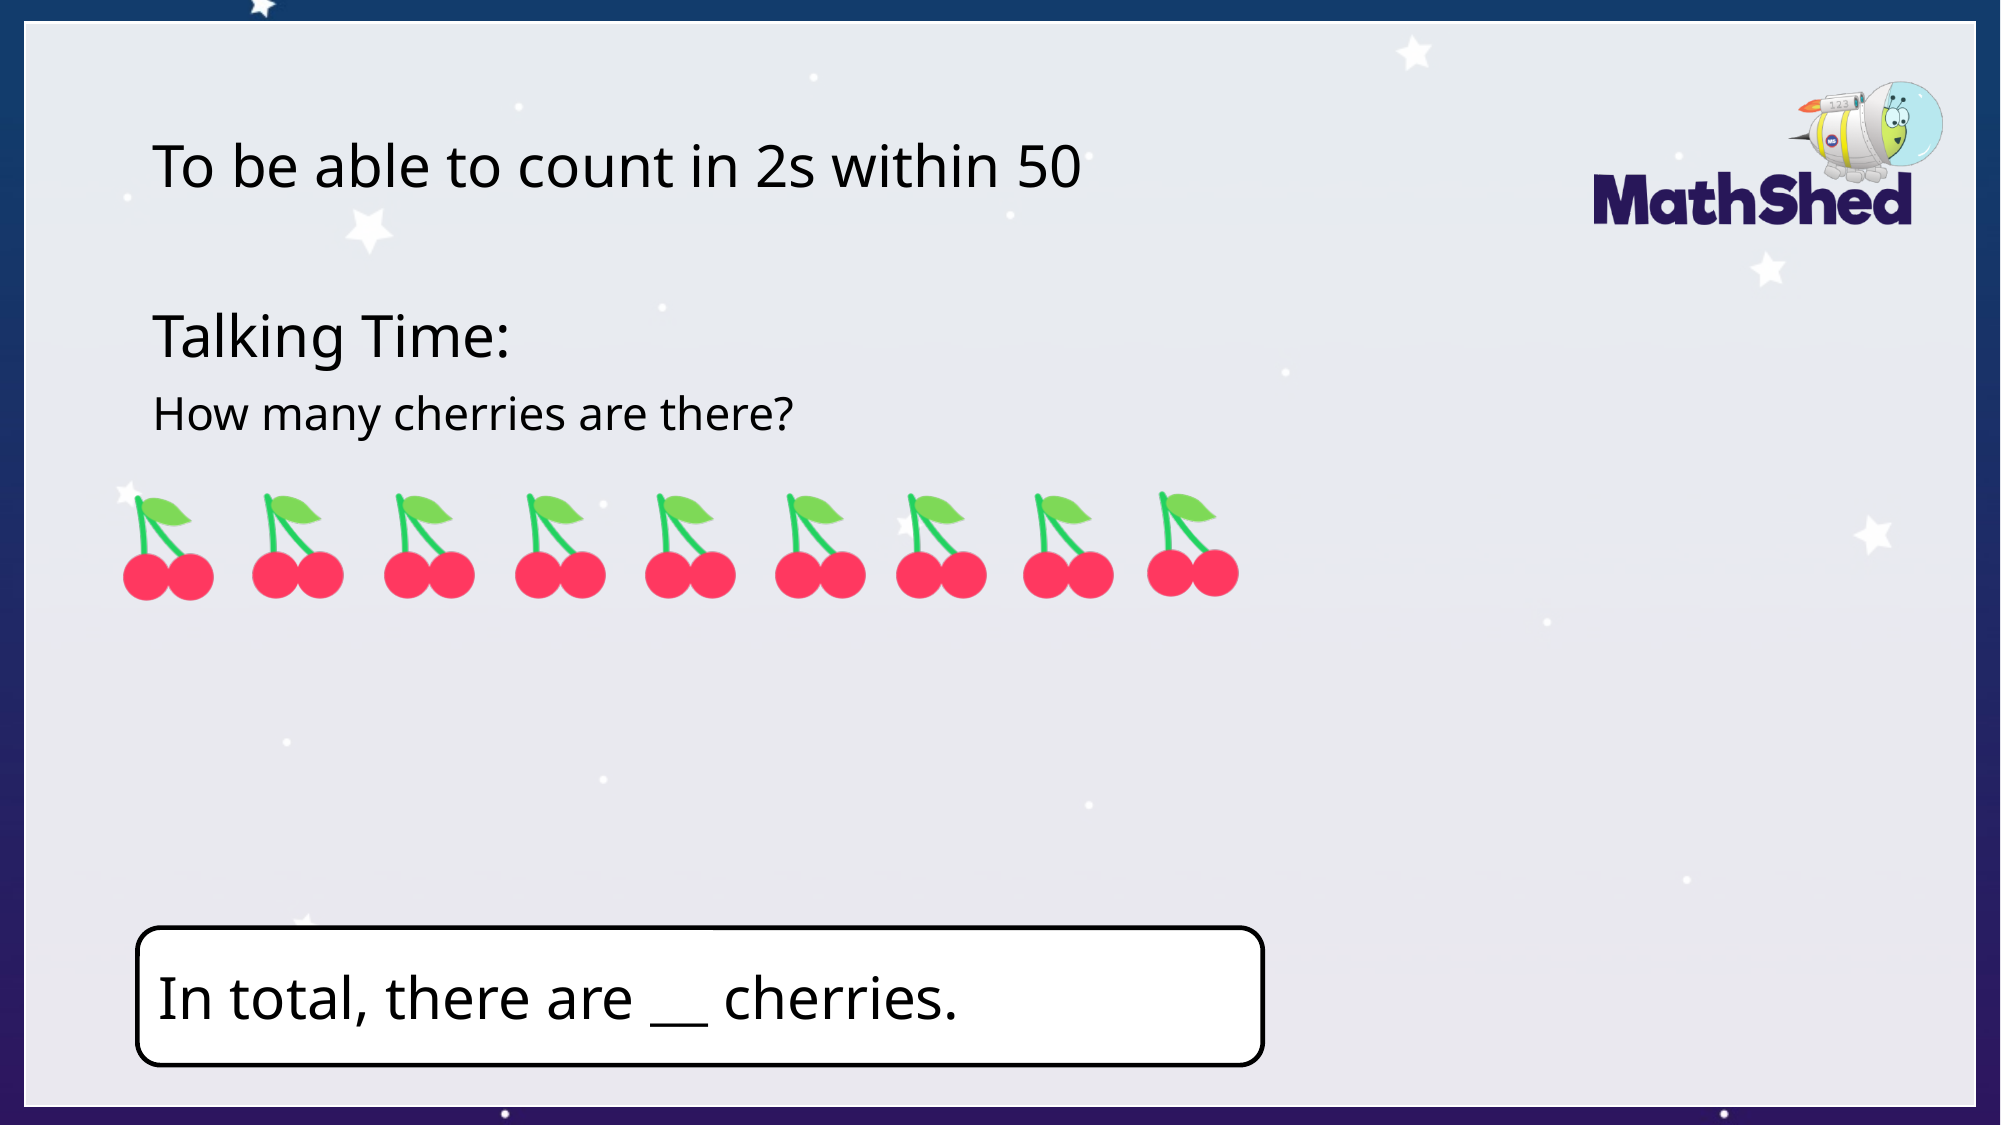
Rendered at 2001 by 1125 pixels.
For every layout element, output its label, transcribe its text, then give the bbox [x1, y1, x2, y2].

text_box In total, there are __ cherries. [136, 926, 1264, 1067]
list Talking Time: How many cherries are there? [137, 299, 1863, 1014]
picture [0, 0, 2001, 1125]
title To be able to count in 2s within 50 [137, 59, 1578, 278]
